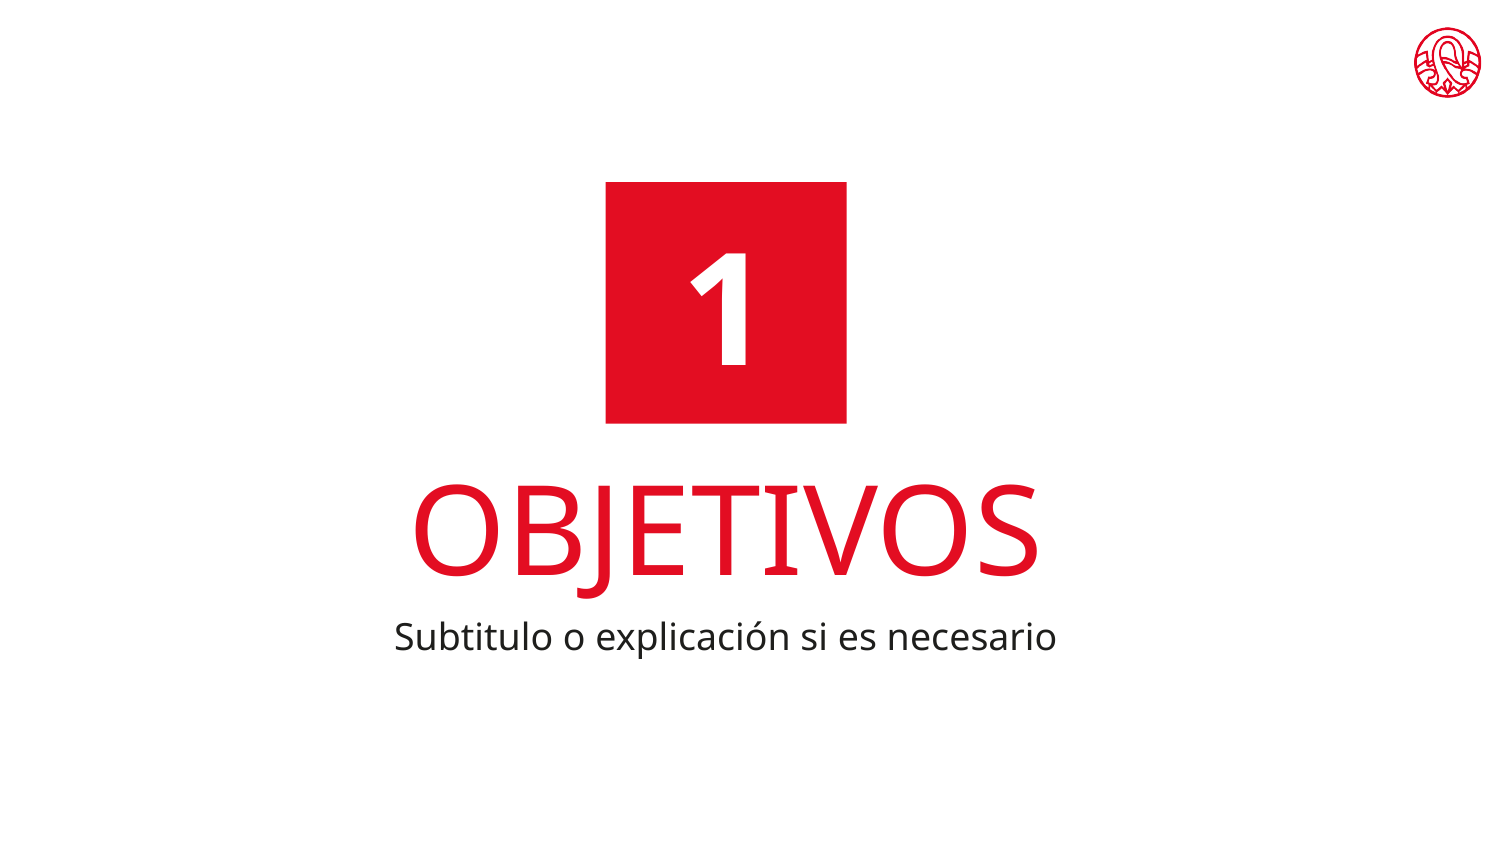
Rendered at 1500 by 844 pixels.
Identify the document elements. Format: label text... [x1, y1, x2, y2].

title OBJETIVOS [325, 439, 1127, 613]
picture [1408, 24, 1484, 103]
subtitle Subtitulo o explicación si es necesario [300, 590, 1153, 662]
title 1 [605, 182, 847, 424]
